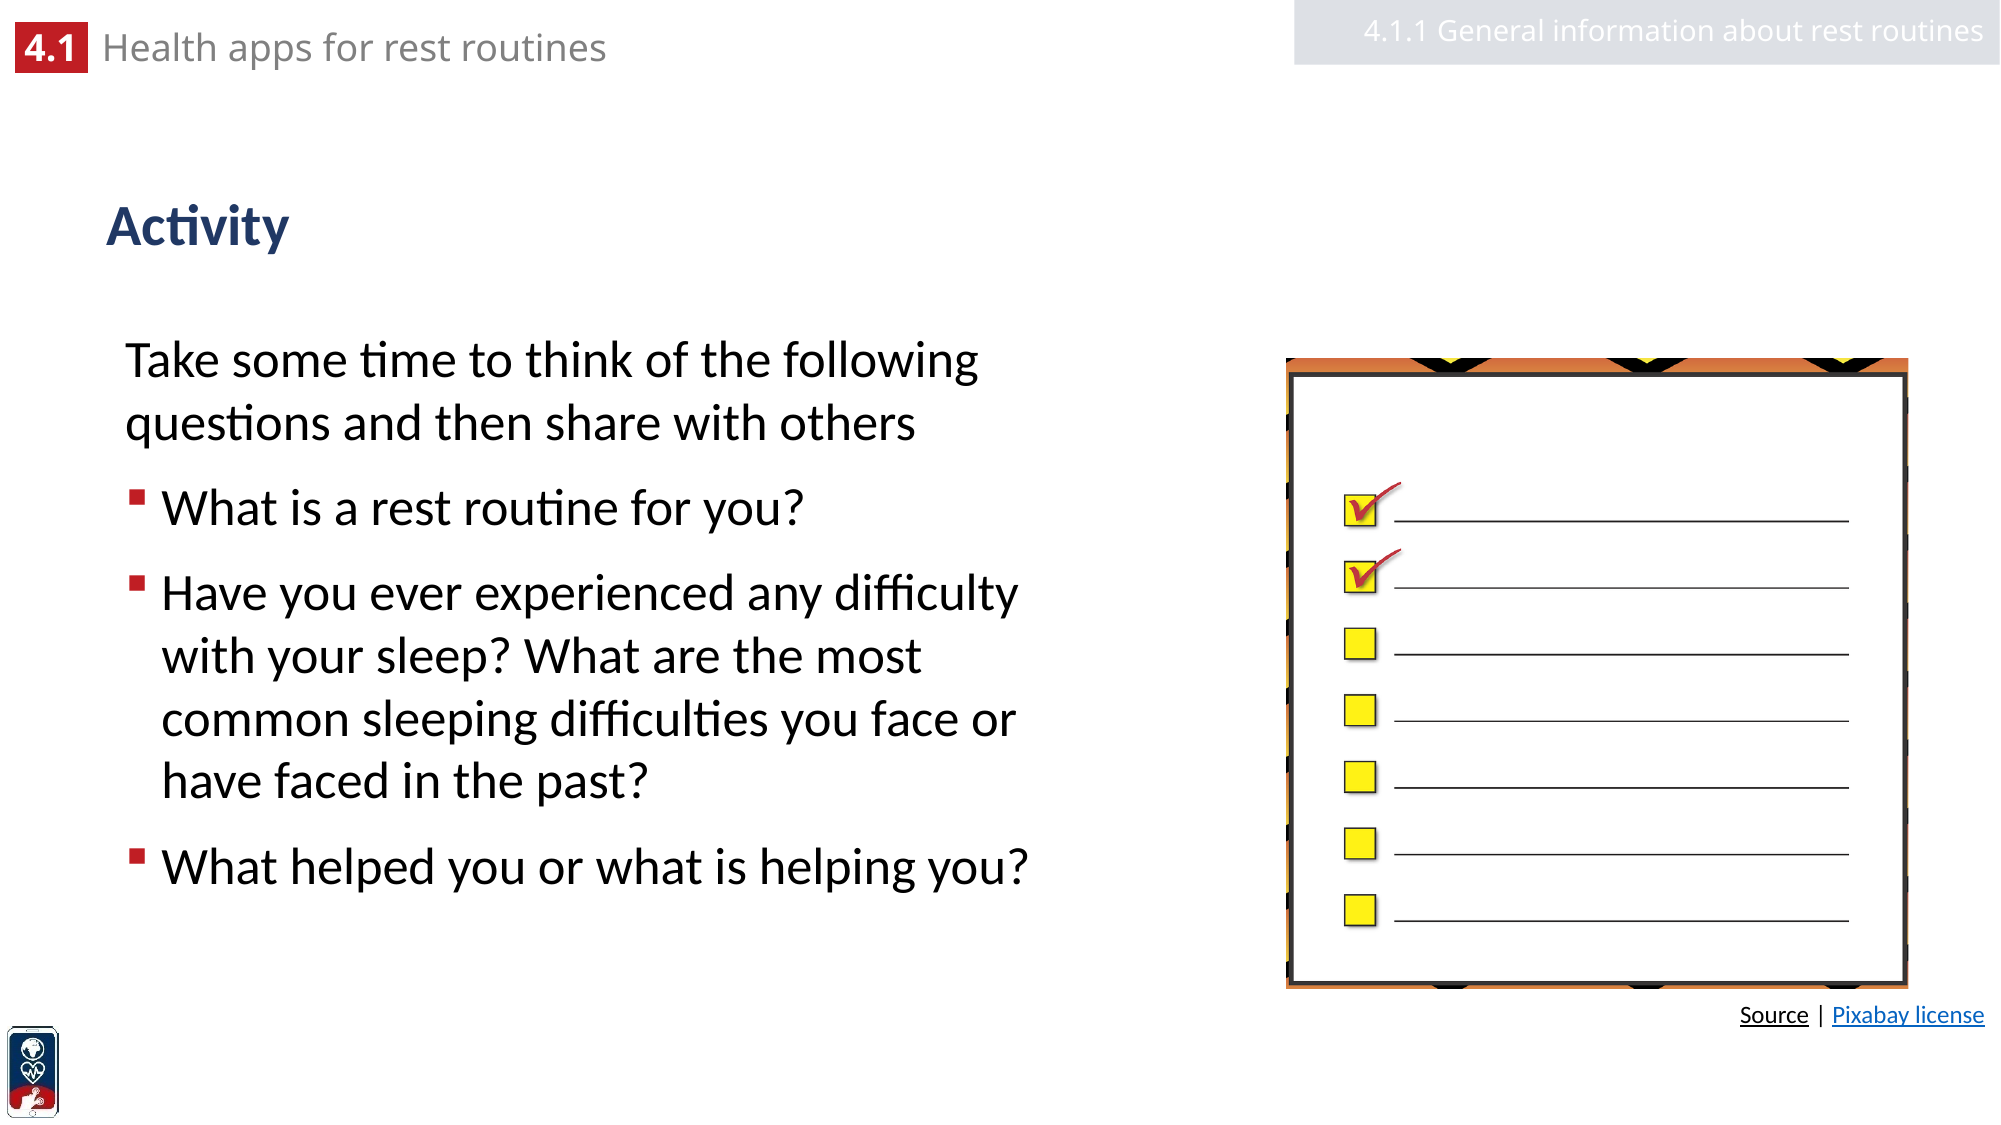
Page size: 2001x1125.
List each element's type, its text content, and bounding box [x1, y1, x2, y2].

picture [1286, 358, 1909, 989]
picture [7, 1026, 59, 1118]
text_box 4.1.1 General information about rest routines [1294, 0, 2000, 65]
text_box Source | Pixabay license [1604, 991, 2000, 1036]
title Activity [91, 177, 1906, 277]
list Take some time to think of the following questions and then share with others What is a rest routine for you? Have you ever experienced any difficulty with your sleep? What are the most common sleeping difficulties you face or have faced in the past? What helped you or what is helping you? [110, 317, 1062, 948]
